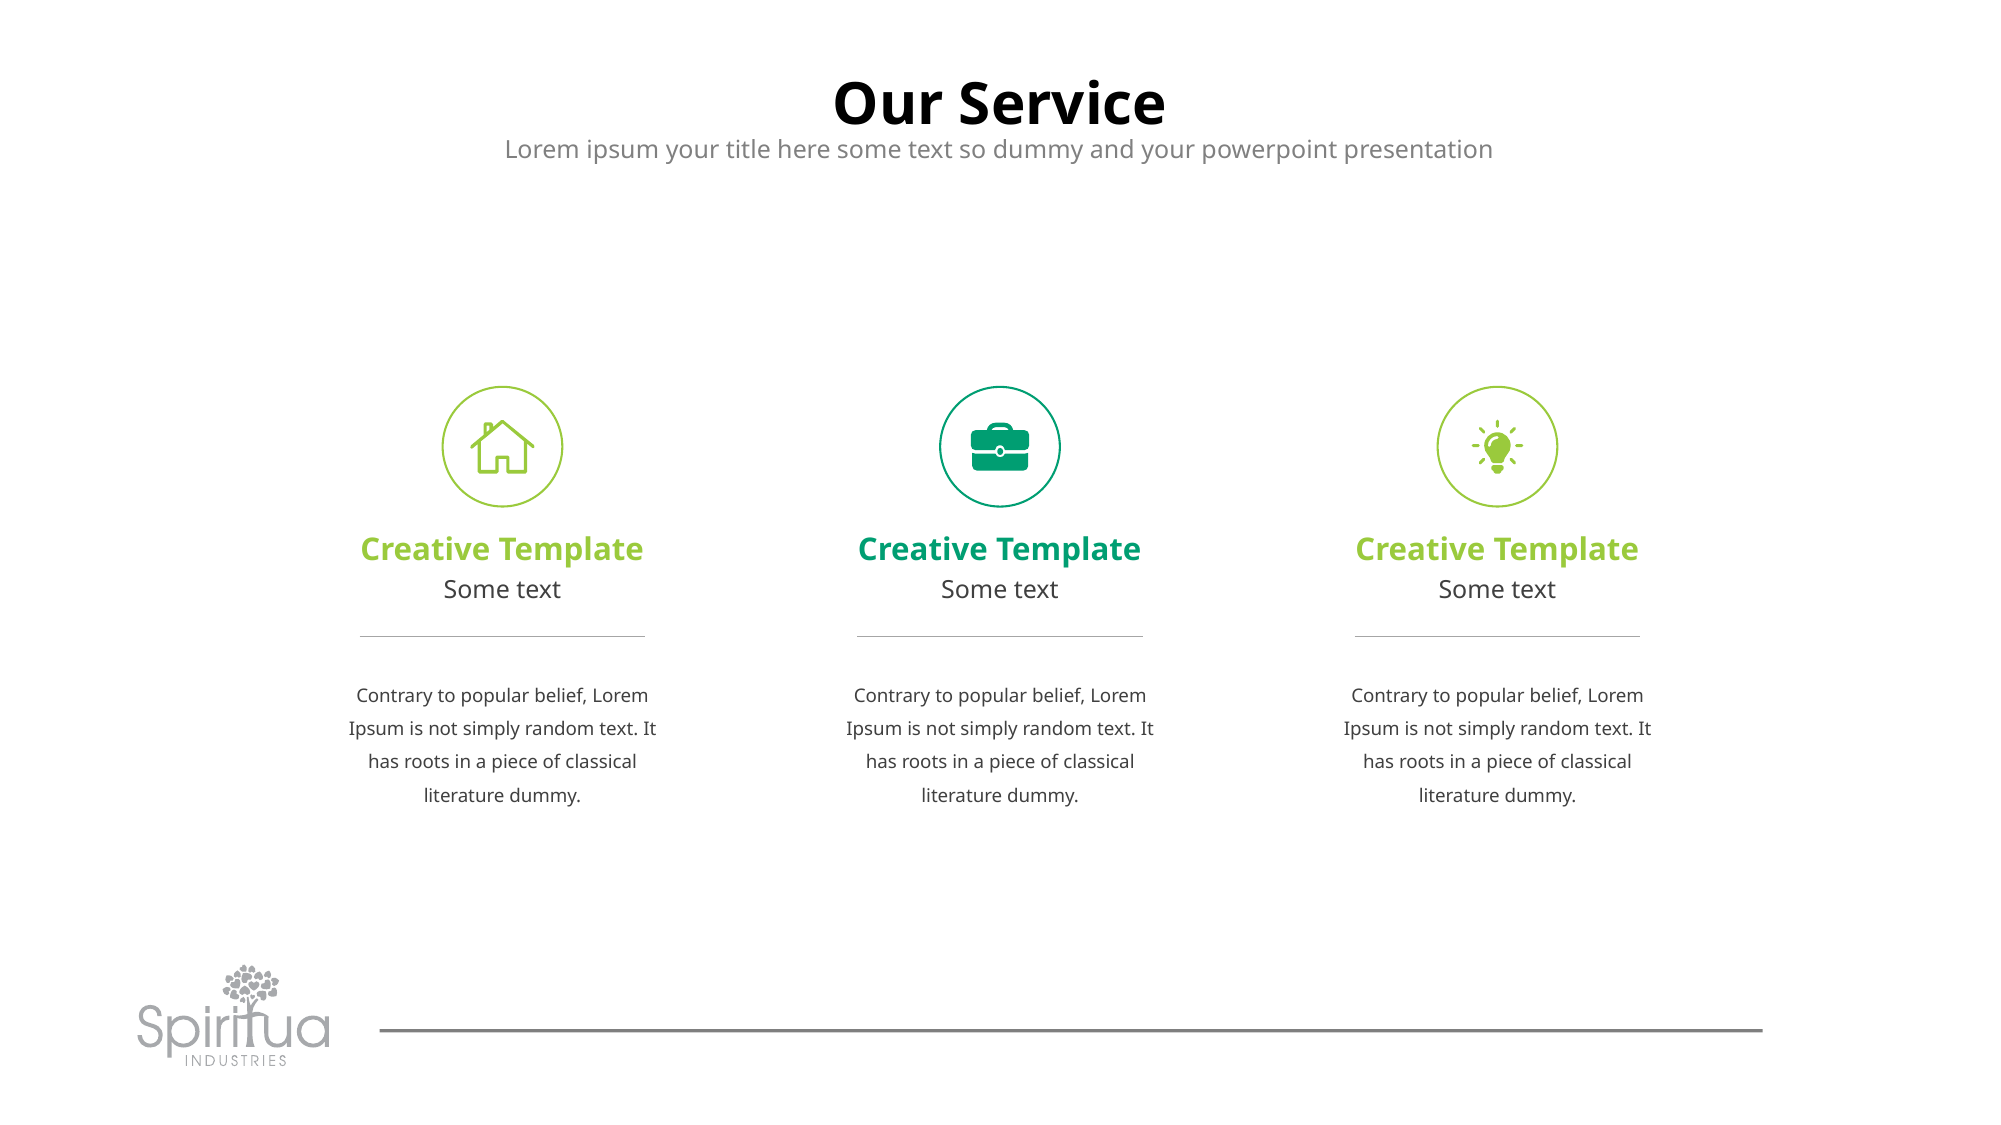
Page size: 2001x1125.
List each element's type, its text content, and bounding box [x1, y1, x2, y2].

title Our Service [137, 66, 1863, 129]
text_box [328, 386, 1672, 816]
list Lorem ipsum your title here some text so dummy and your powerpoint presentation [137, 129, 1863, 176]
